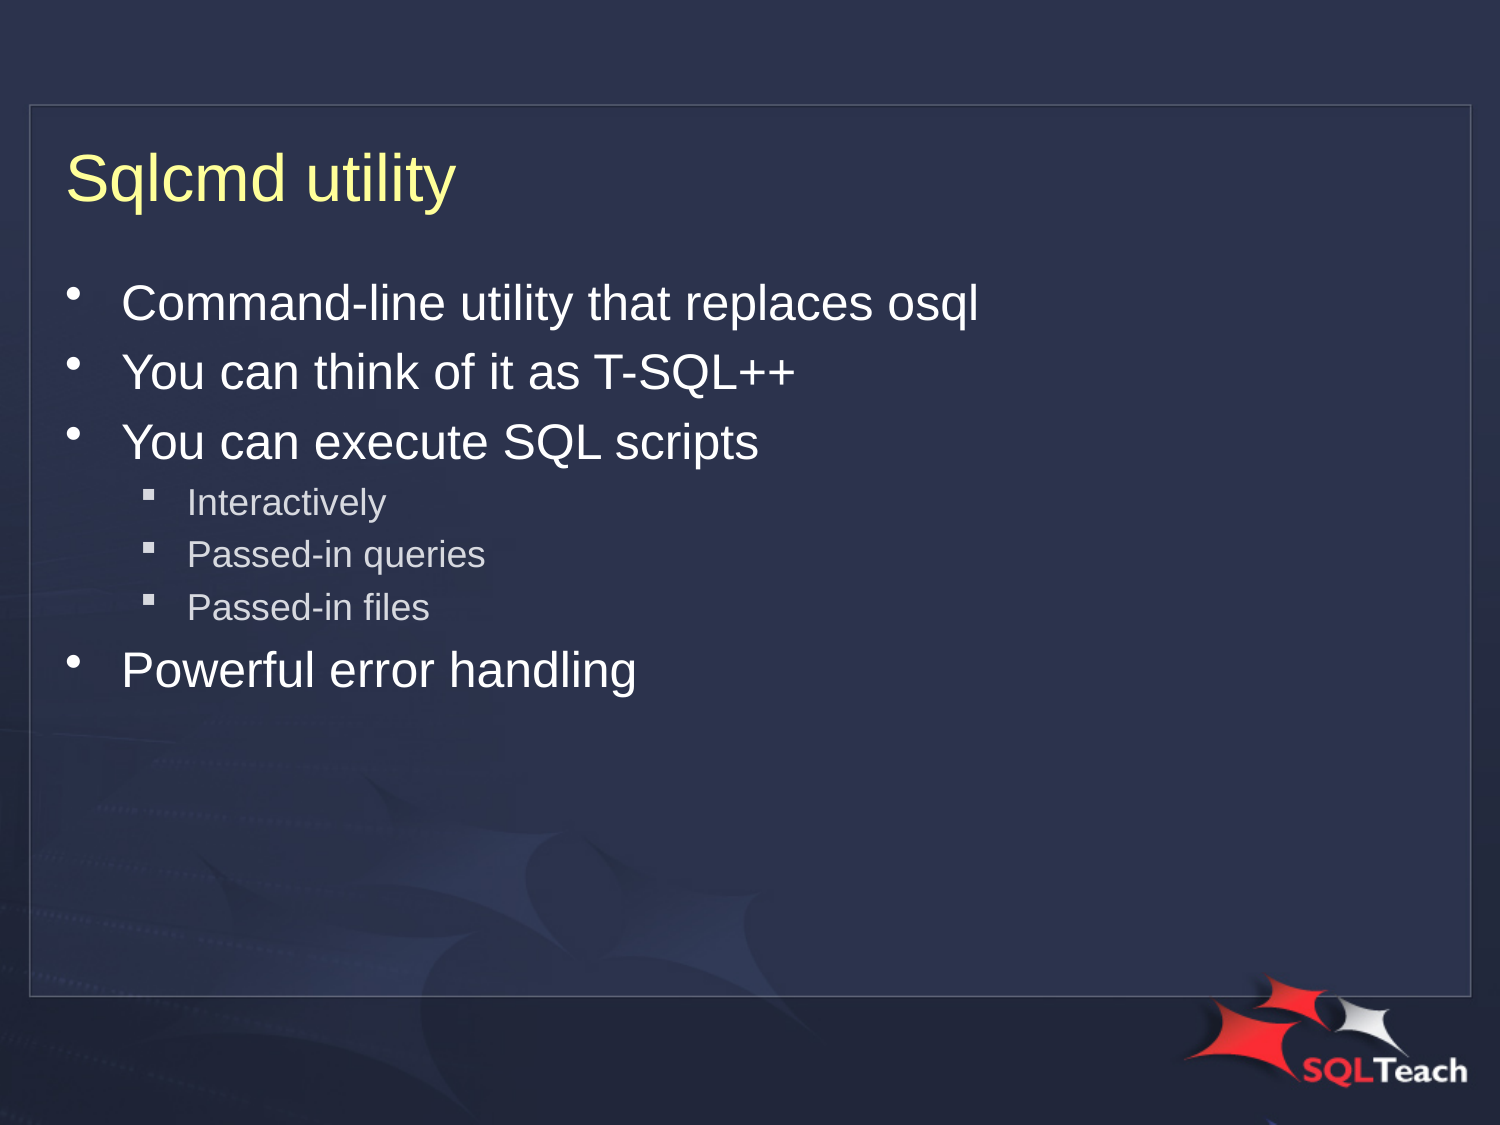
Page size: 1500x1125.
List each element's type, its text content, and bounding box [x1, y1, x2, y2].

picture [0, 0, 1500, 1125]
list Command-line utility that replaces osql You can think of it as T-SQL++ You can execute SQL scripts Interactively Passed-in queries Passed-in files Powerful error handling [49, 262, 1463, 988]
title Sqlcmd utility [49, 137, 1326, 213]
